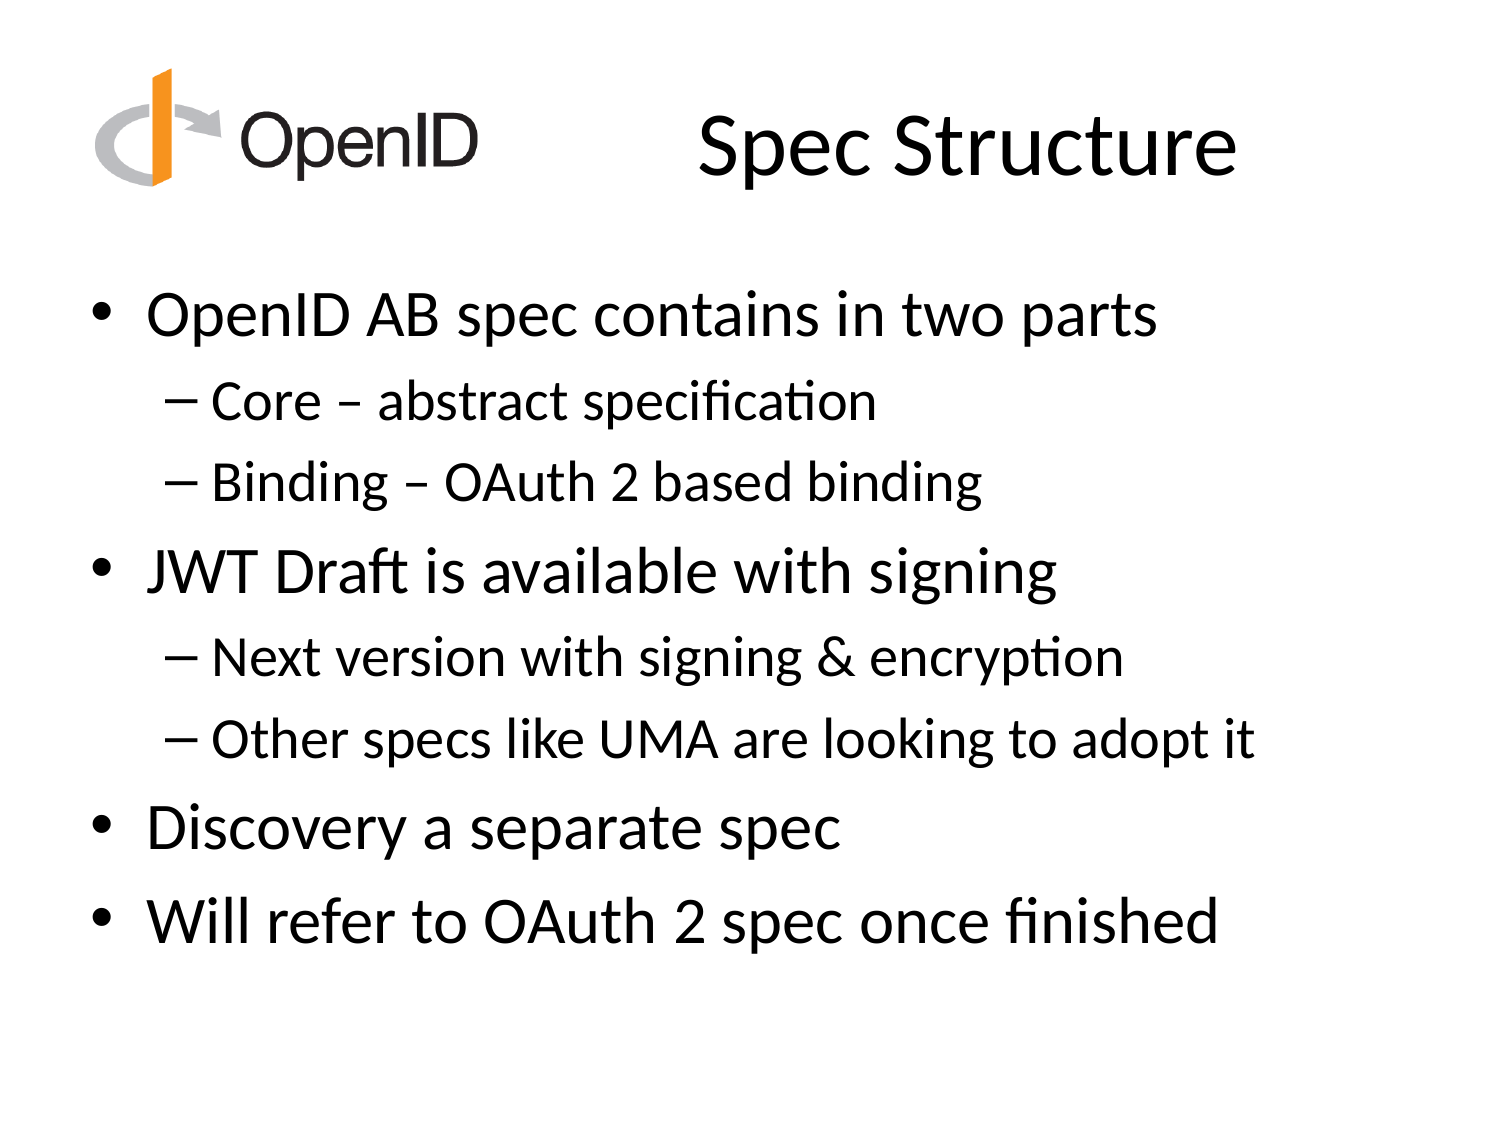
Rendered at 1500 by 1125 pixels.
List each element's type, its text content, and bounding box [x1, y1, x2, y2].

list OpenID AB spec contains in two parts Core – abstract specification Binding – OAuth 2 based binding JWT Draft is available with signing Next version with signing & encryption Other specs like UMA are looking to adopt it Discovery a separate spec Will refer to OAuth 2 spec once finished [75, 262, 1425, 1005]
title Spec Structure [512, 45, 1425, 233]
picture [64, 44, 513, 225]
